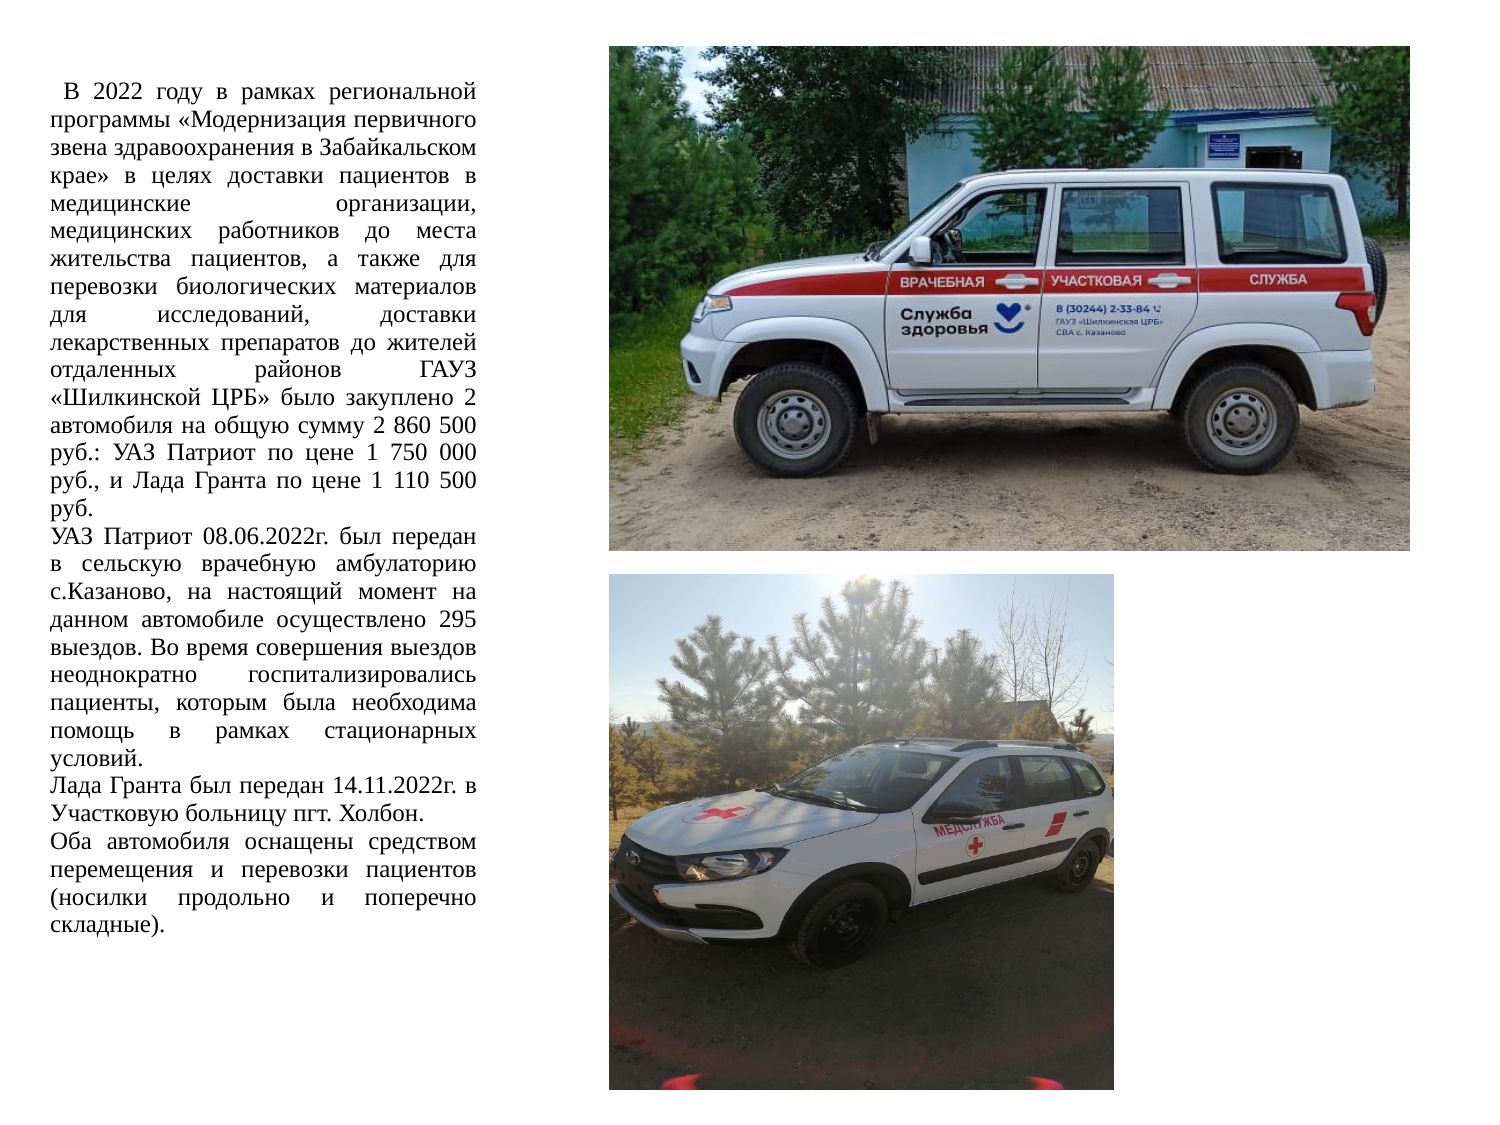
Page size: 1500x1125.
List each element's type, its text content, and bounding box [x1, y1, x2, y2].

picture [609, 46, 1410, 552]
picture [609, 573, 1114, 1091]
table_header В 2022 году в рамках региональной программы «Модернизация первичного звена здравоохранения в Забайкальском крае» в целях доставки пациентов в медицинские организации, медицинских работников до места жительства пациентов, а также для перевозки биологических материалов для исследований, доставки лекарственных препаратов до жителей отдаленных районов ГАУЗ «Шилкинской ЦРБ» было закуплено 2 автомобиля на общую сумму 2 860 500 руб.: УАЗ Патриот по цене 1 750 000 руб., и Лада Гранта по цене 1 110 500 руб. УАЗ Патриот 08.06.2022г. был передан в сельскую врачебную амбулаторию с.Казаново, на настоящий момент на данном автомобиле осуществлено 295 выездов. Во время совершения выездов неоднократно госпитализировались пациенты, которым была необходима помощь в рамках стационарных условий. Лада Гранта был передан 14.11.2022г. в Участковую больницу пгт. Холбон. Оба автомобиля оснащены средством перемещения и перевозки пациентов (носилки продольно и поперечно складные). [36, 71, 491, 1064]
